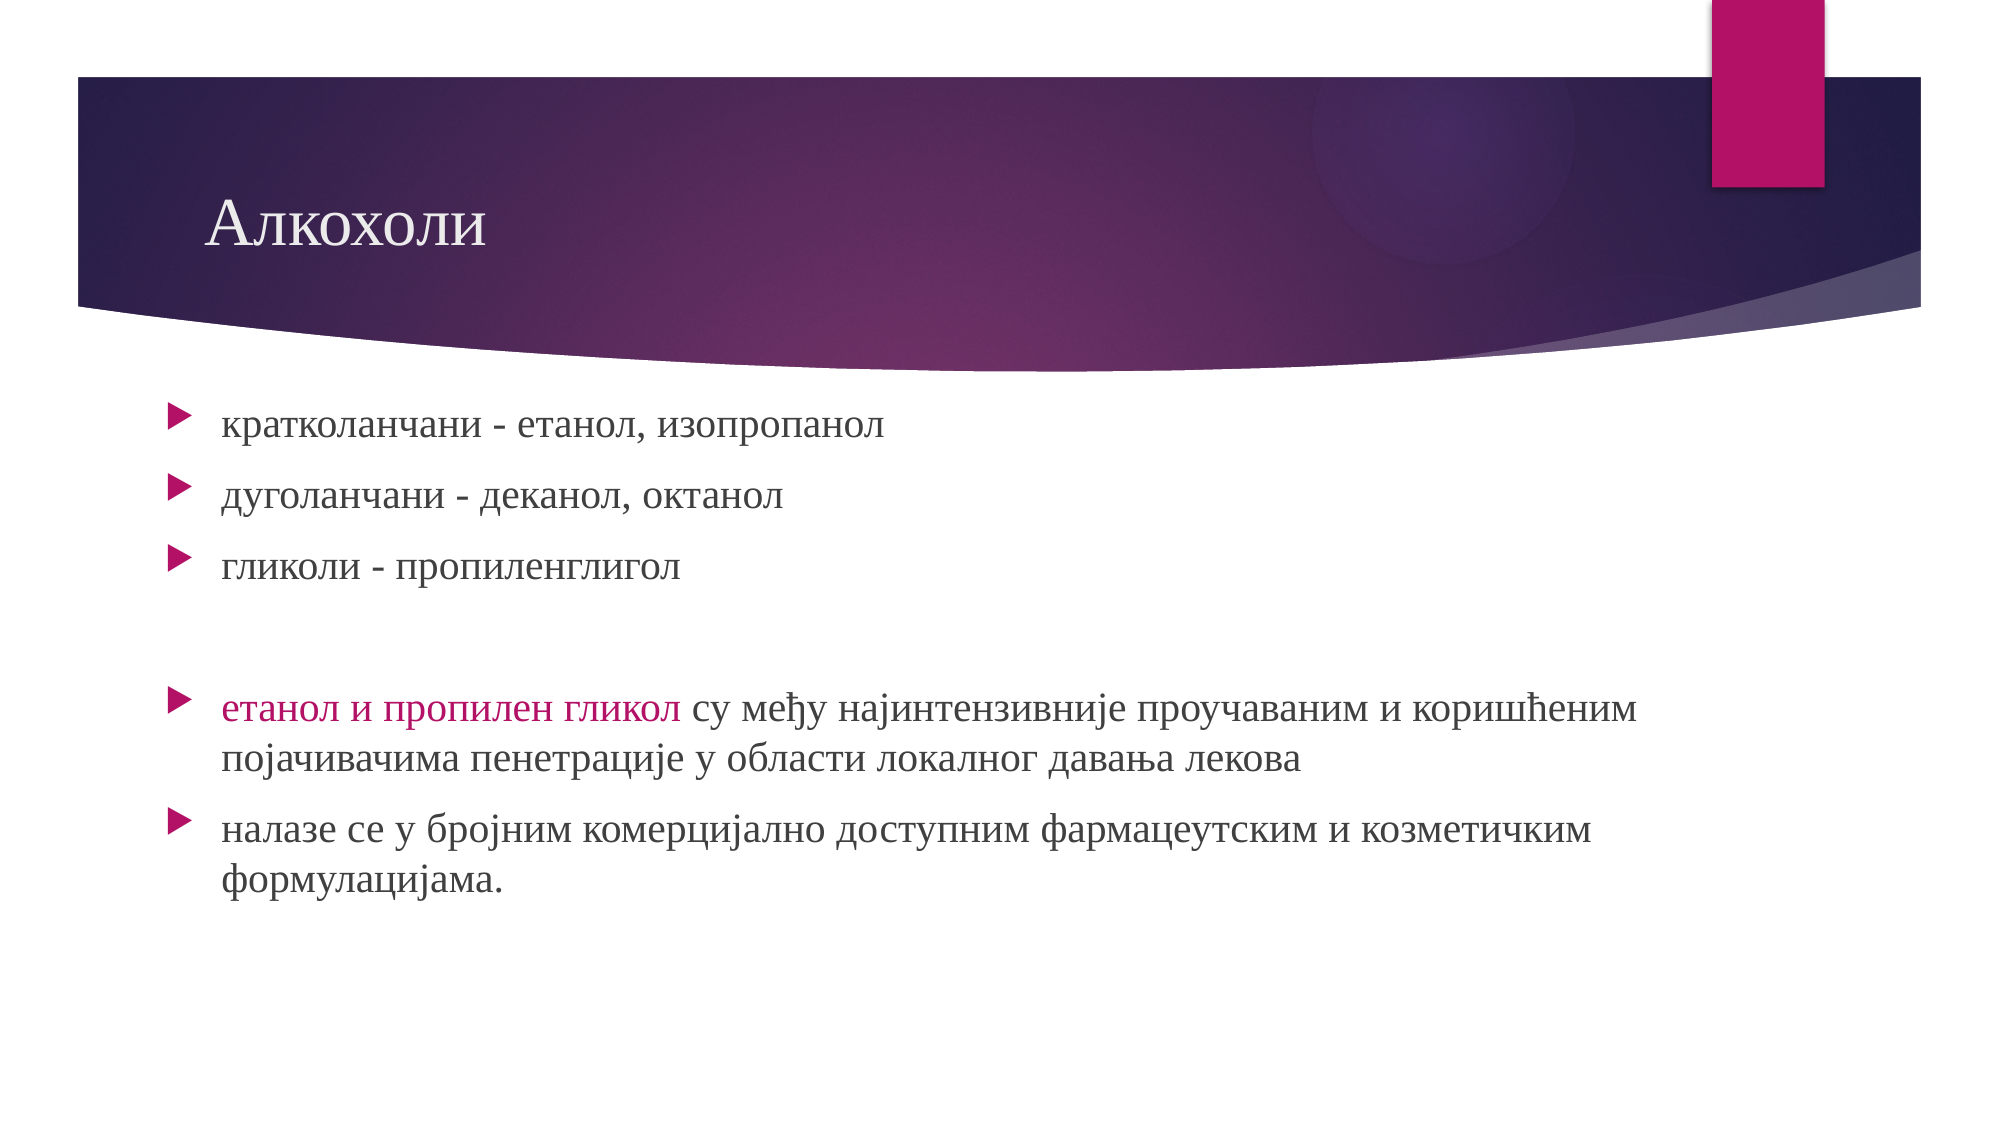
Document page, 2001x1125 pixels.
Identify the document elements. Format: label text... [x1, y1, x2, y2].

list кратколанчани - етанол, изопропанол дуголанчани - деканол, октанол гликоли - пропиленглигол етанол и пропилен гликол су међу најинтензивније проучаваним и коришћеним појачивачима пенетрације у области локалног давања лекова налазе се у бројним комерцијално доступним фармацеутским и козметичким формулацијама. [149, 388, 1850, 950]
title Алкохоли [189, 159, 1627, 276]
